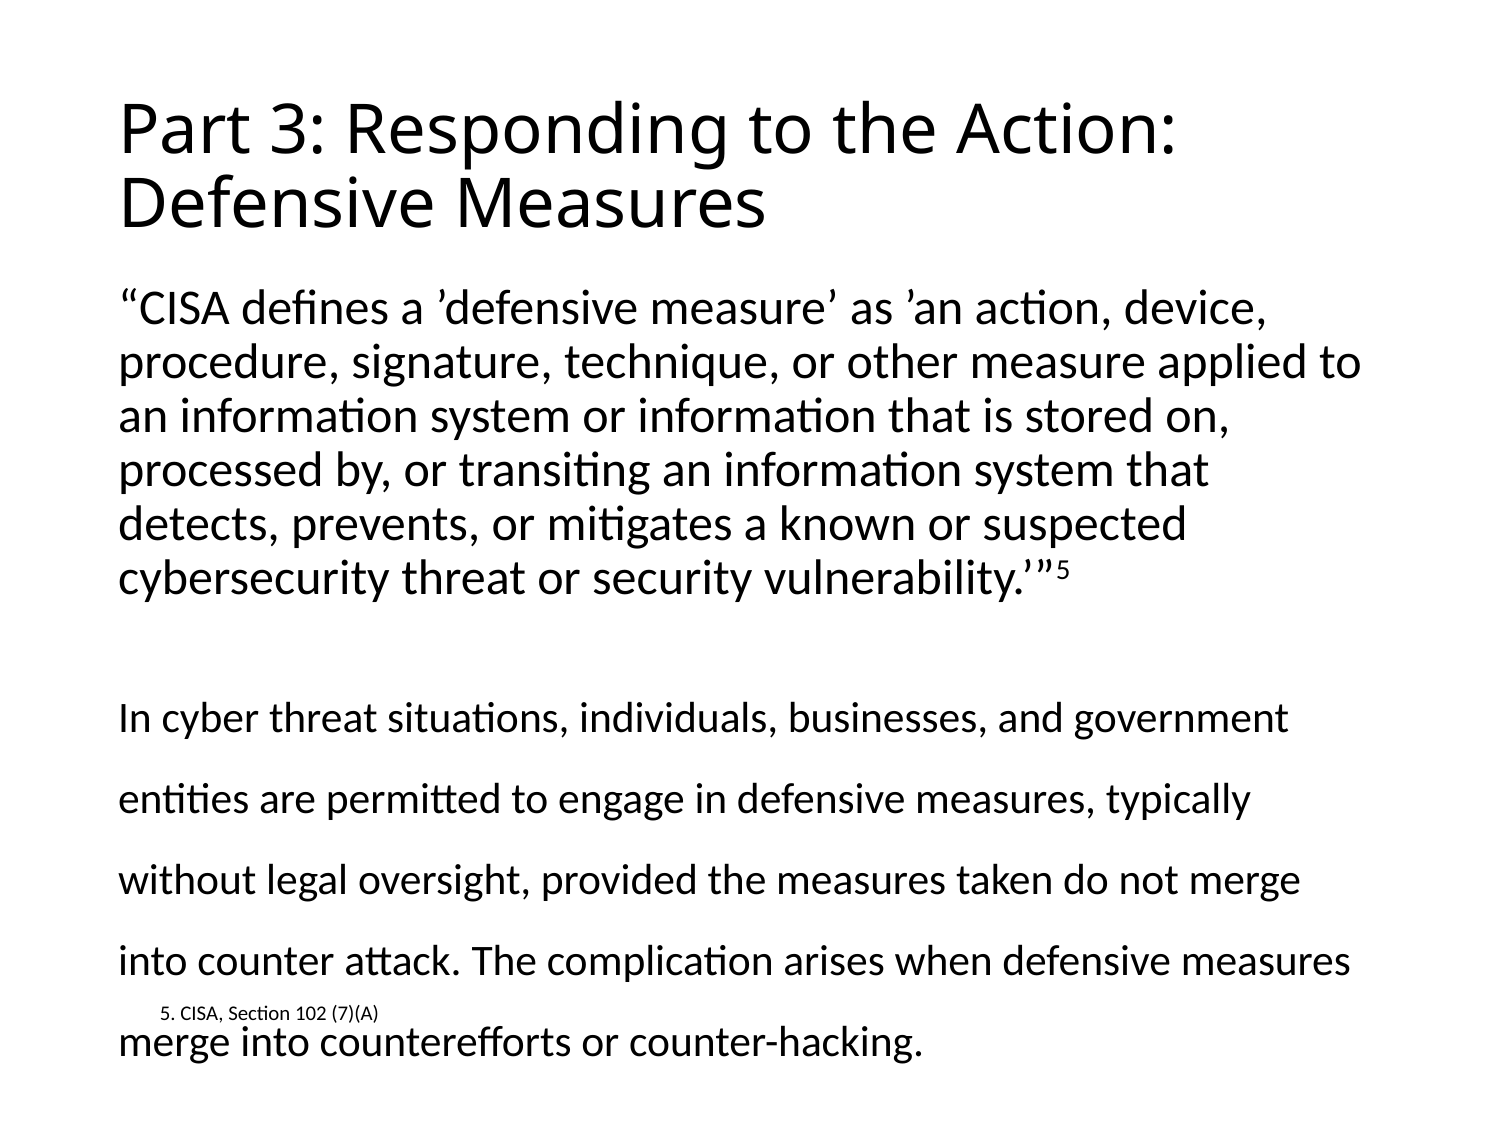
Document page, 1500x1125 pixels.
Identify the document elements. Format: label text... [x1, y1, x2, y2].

title Part 3: Responding to the Action: Defensive Measures [102, 59, 1398, 205]
text_box 5. CISA, Section 102 (7)(A) [145, 992, 1307, 1032]
list “CISA defines a ’defensive measure’ as ’an action, device, procedure, signature, technique, or other measure applied to an information system or information that is stored on, processed by, or transiting an information system that detects, prevents, or mitigates a known or suspected cybersecurity threat or security vulnerability.’”5 In cyber threat situations, individuals, businesses, and government entities are permitted to engage in defensive measures, typically without legal oversight, provided the measures taken do not merge into counter attack. The complication arises when defensive measures merge into counterefforts or counter-hacking. [102, 205, 1398, 920]
